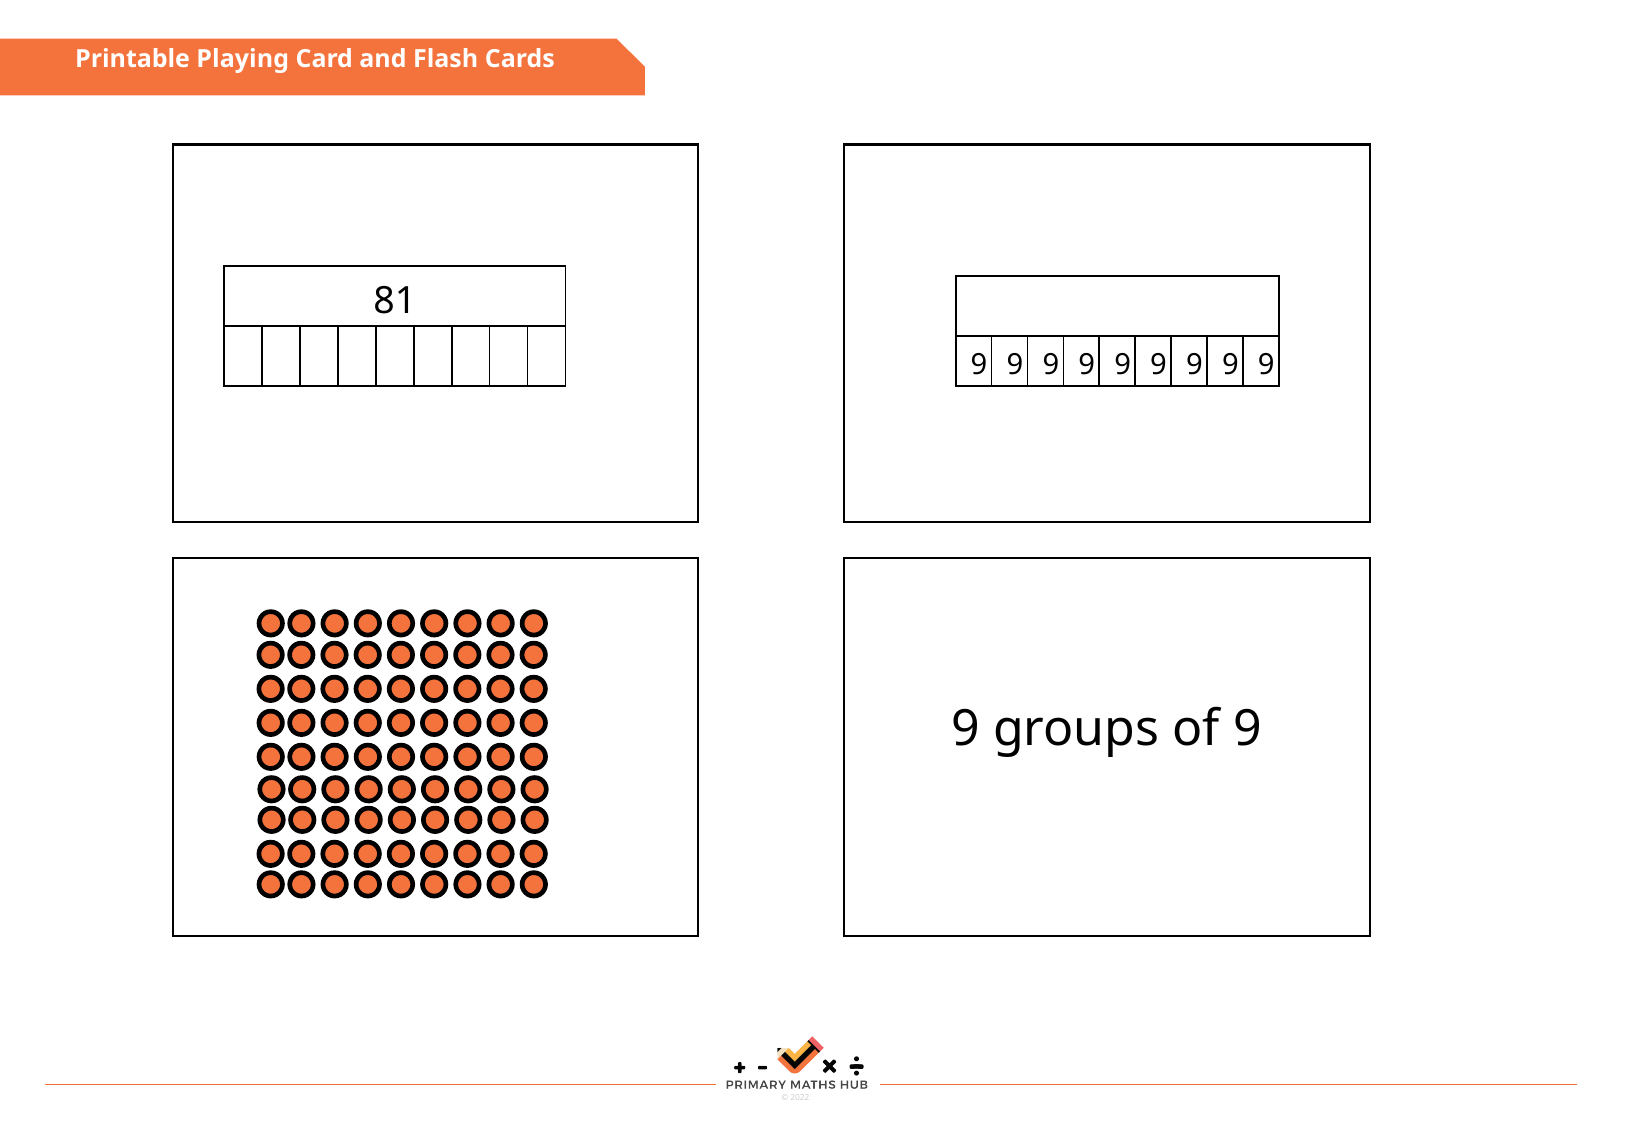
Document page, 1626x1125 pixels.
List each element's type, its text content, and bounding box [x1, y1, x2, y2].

text_box [487, 841, 514, 867]
table_cell [415, 327, 451, 385]
text_box [843, 143, 1371, 523]
text_box [354, 642, 381, 668]
text_box [172, 143, 699, 523]
text_box [421, 871, 447, 898]
text_box [487, 871, 514, 898]
text_box [520, 841, 547, 867]
text_box [288, 642, 315, 668]
table_cell [377, 327, 413, 385]
text_box [288, 744, 315, 770]
text_box [288, 610, 315, 637]
text_box [355, 776, 382, 803]
text_box [289, 807, 316, 833]
table_header 81 [225, 267, 565, 325]
text_box [322, 776, 349, 803]
table_cell [263, 327, 299, 385]
text_box 9 groups of 9 [844, 688, 1370, 763]
text_box [421, 744, 447, 770]
text_box [321, 744, 348, 770]
text_box [487, 676, 514, 702]
text_box [521, 776, 548, 803]
text_box Printable Playing Card and Flash Cards [0, 37, 646, 97]
text_box [322, 807, 349, 833]
table_cell 9 [992, 337, 1027, 385]
text_box [454, 710, 481, 736]
text_box [289, 776, 315, 803]
text_box [388, 642, 414, 668]
text_box [421, 610, 447, 637]
text_box [454, 610, 481, 637]
text_box [454, 744, 481, 770]
text_box [354, 676, 381, 702]
table_cell [301, 327, 337, 385]
text_box [258, 807, 285, 833]
text_box [258, 776, 285, 803]
text_box [321, 610, 348, 637]
text_box [388, 841, 414, 867]
table_cell 9 [1028, 337, 1063, 385]
text_box [389, 807, 415, 833]
text_box [388, 676, 414, 702]
table_cell [490, 327, 527, 385]
text_box [454, 871, 481, 898]
text_box [388, 744, 414, 770]
text_box [422, 807, 448, 833]
text_box [257, 642, 284, 668]
text_box [487, 610, 514, 637]
text_box [321, 642, 348, 668]
text_box [257, 676, 284, 702]
text_box [422, 776, 448, 803]
text_box [488, 807, 515, 833]
text_box [520, 676, 547, 702]
text_box [388, 871, 414, 898]
text_box [521, 807, 548, 833]
table_cell [225, 327, 261, 385]
table_cell [339, 327, 375, 385]
text_box [321, 676, 348, 702]
text_box [389, 776, 415, 803]
text_box [321, 710, 348, 736]
text_box [521, 610, 547, 637]
text_box [355, 710, 381, 736]
text_box [487, 710, 514, 736]
table_cell 9 [957, 337, 991, 385]
text_box [355, 807, 382, 833]
text_box [172, 557, 699, 937]
table_cell [528, 327, 565, 385]
text_box [355, 871, 381, 898]
text_box [288, 676, 315, 702]
text_box © 2022 [720, 1084, 870, 1110]
text_box [288, 871, 315, 898]
text_box [355, 744, 381, 770]
text_box [487, 744, 514, 770]
text_box [455, 776, 481, 803]
text_box [454, 841, 481, 867]
table_cell 9 [1244, 337, 1278, 385]
text_box [421, 676, 447, 702]
table_cell 9 [1172, 337, 1206, 385]
text_box [521, 744, 547, 770]
text_box [321, 841, 348, 867]
text_box [421, 642, 447, 668]
text_box [321, 871, 348, 898]
text_box [388, 710, 414, 736]
text_box [454, 642, 481, 668]
text_box [257, 841, 284, 867]
text_box [421, 841, 447, 867]
text_box [520, 642, 547, 668]
text_box [454, 676, 481, 702]
text_box [257, 710, 284, 736]
table_cell 9 [1136, 337, 1170, 385]
text_box [843, 557, 1371, 937]
text_box [388, 610, 414, 637]
table_cell [453, 327, 489, 385]
text_box [521, 710, 547, 736]
text_box [521, 871, 547, 898]
text_box [288, 841, 315, 867]
text_box [354, 841, 381, 867]
table_cell 9 [1100, 337, 1134, 385]
text_box [455, 807, 482, 833]
table_header [957, 277, 1278, 335]
text_box [257, 744, 284, 770]
text_box [257, 610, 284, 637]
text_box [488, 776, 515, 803]
text_box [355, 610, 381, 637]
table_cell 9 [1064, 337, 1098, 385]
text_box [288, 710, 315, 736]
text_box [421, 710, 447, 736]
text_box [257, 871, 284, 898]
picture [722, 1034, 872, 1094]
table_cell 9 [1208, 337, 1242, 385]
text_box [487, 642, 514, 668]
